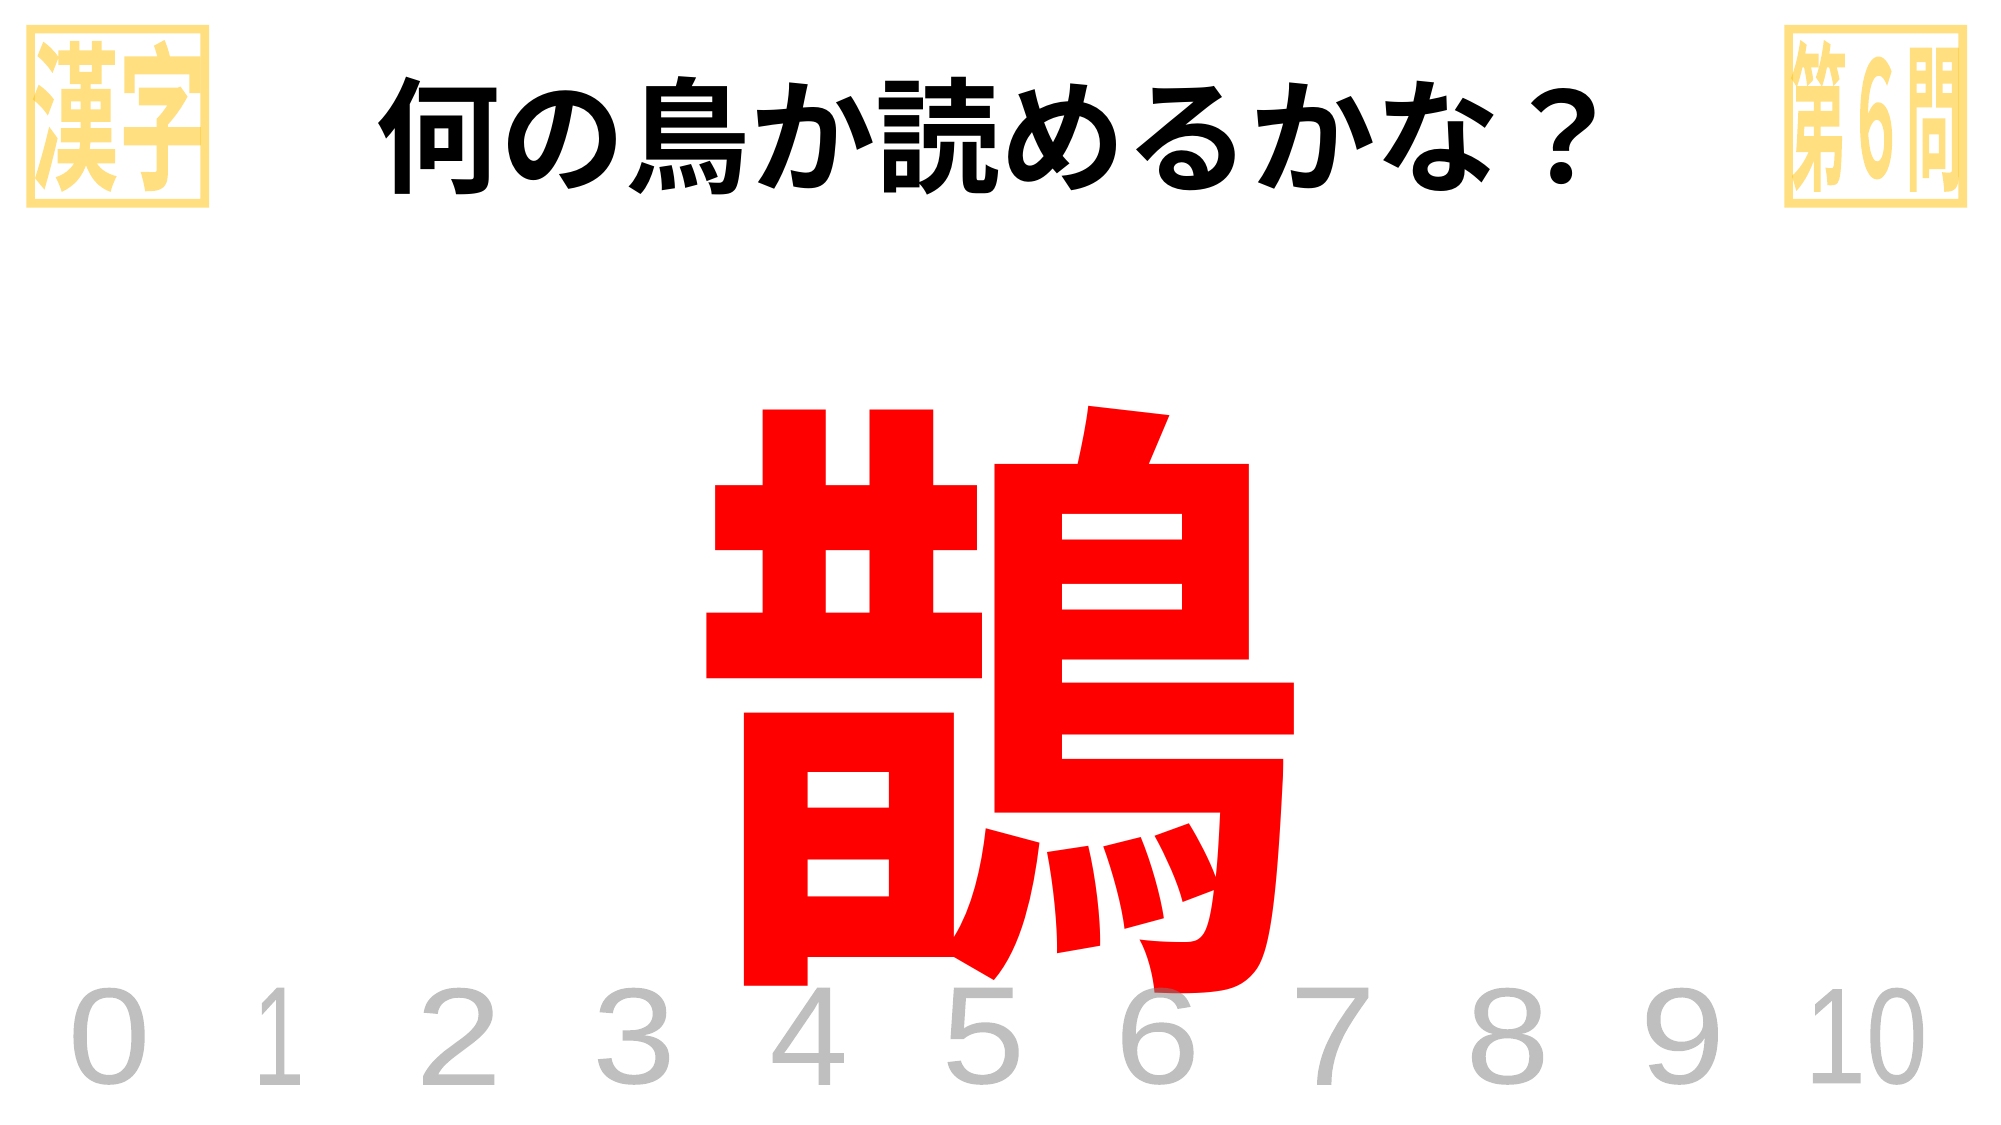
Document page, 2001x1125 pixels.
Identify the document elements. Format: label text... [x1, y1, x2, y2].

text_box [1784, 24, 1968, 208]
text_box 何の鳥か読めるかな？ [360, 50, 1640, 216]
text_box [26, 24, 210, 208]
text_box 鵲 [672, 305, 1328, 1071]
